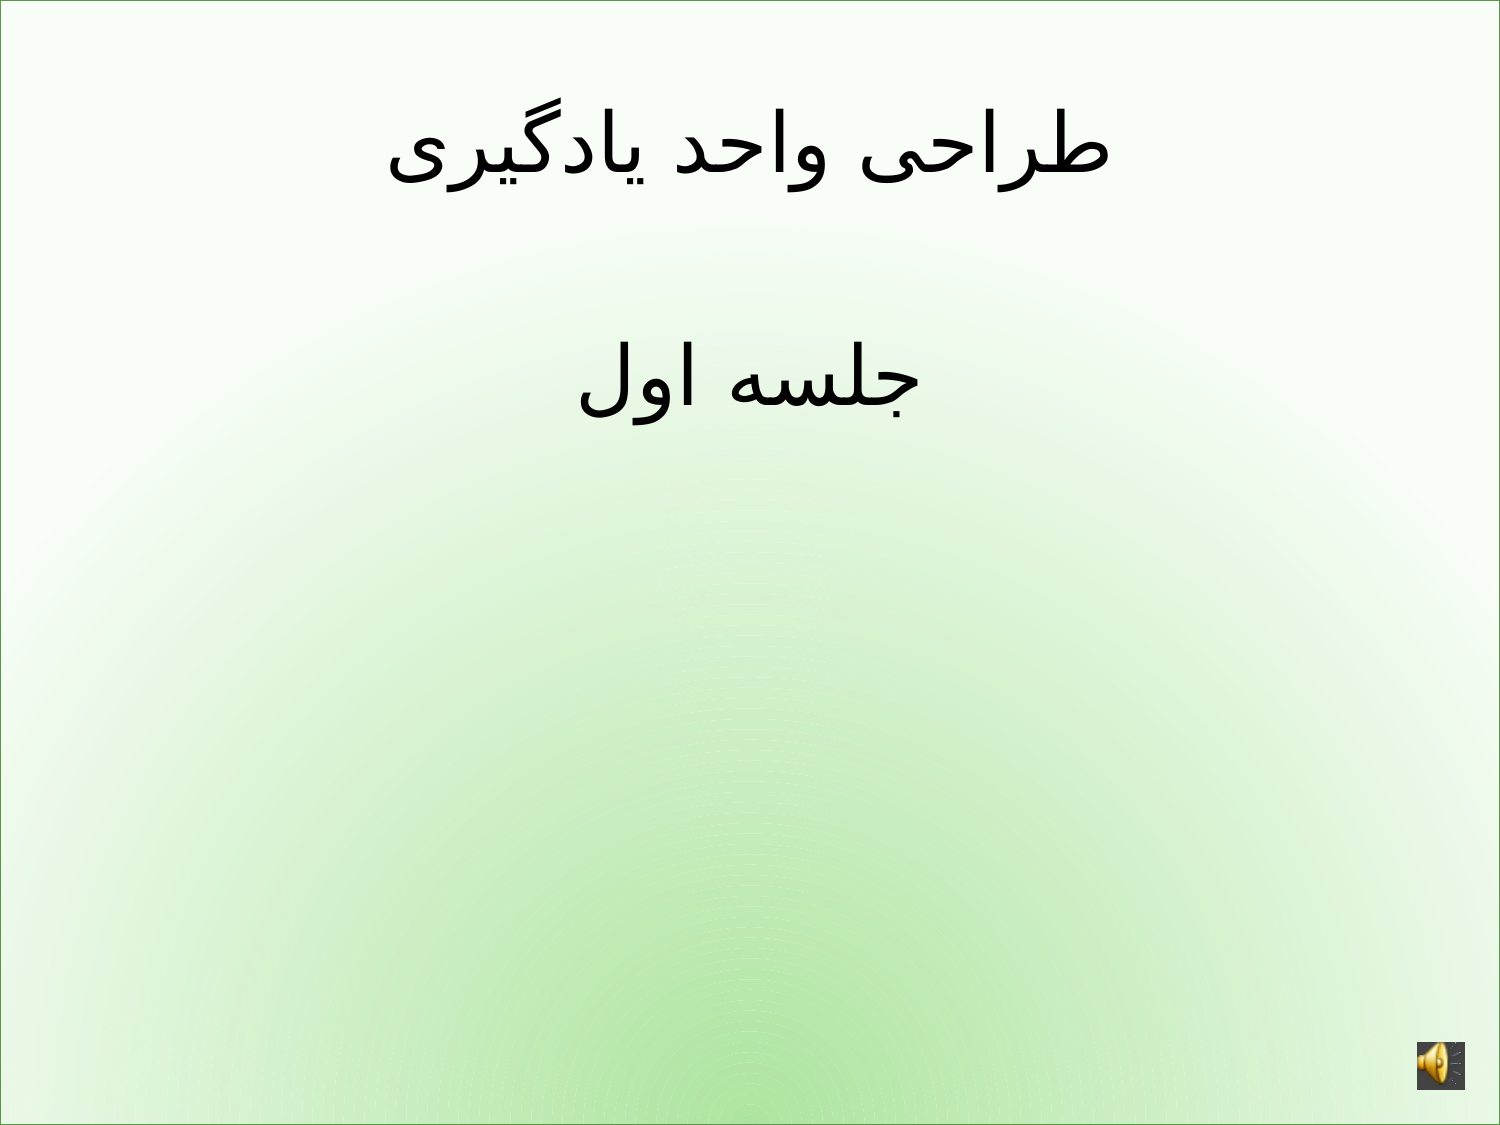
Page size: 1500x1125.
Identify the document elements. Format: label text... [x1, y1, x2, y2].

list طراحی واحد یادگیری جلسه اول [0, 0, 1500, 1125]
picture [1415, 1040, 1467, 1092]
